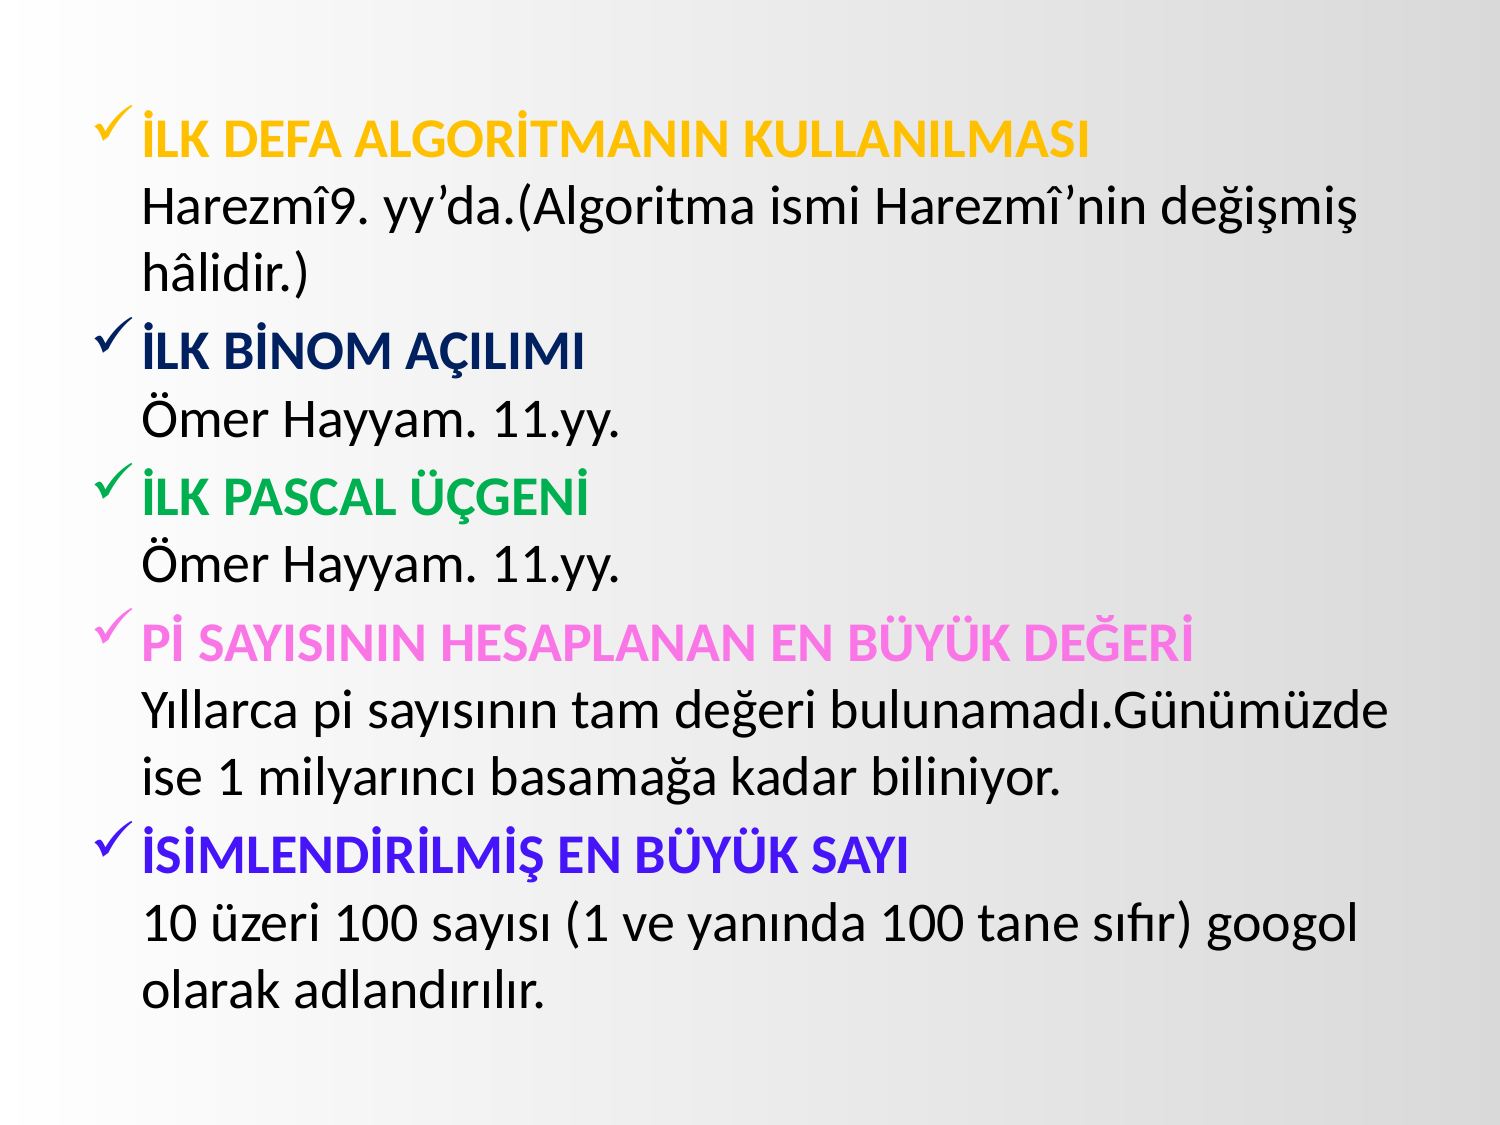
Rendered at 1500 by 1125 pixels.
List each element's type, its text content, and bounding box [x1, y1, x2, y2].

list İLK DEFA ALGORİTMANIN KULLANILMASI Harezmî9. yy’da.(Algoritma ismi Harezmî’nin değişmiş hâlidir.) İLK BİNOM AÇILIMI Ömer Hayyam. 11.yy. İLK PASCAL ÜÇGENİ Ömer Hayyam. 11.yy. Pİ SAYISININ HESAPLANAN EN BÜYÜK DEĞERİ Yıllarca pi sayısının tam değeri bulunamadı.Günümüzde ise 1 milyarıncı basamağa kadar biliniyor. İSİMLENDİRİLMİŞ EN BÜYÜK SAYI 10 üzeri 100 sayısı (1 ve yanında 100 tane sıfır) googol olarak adlandırılır. [75, 93, 1425, 1079]
